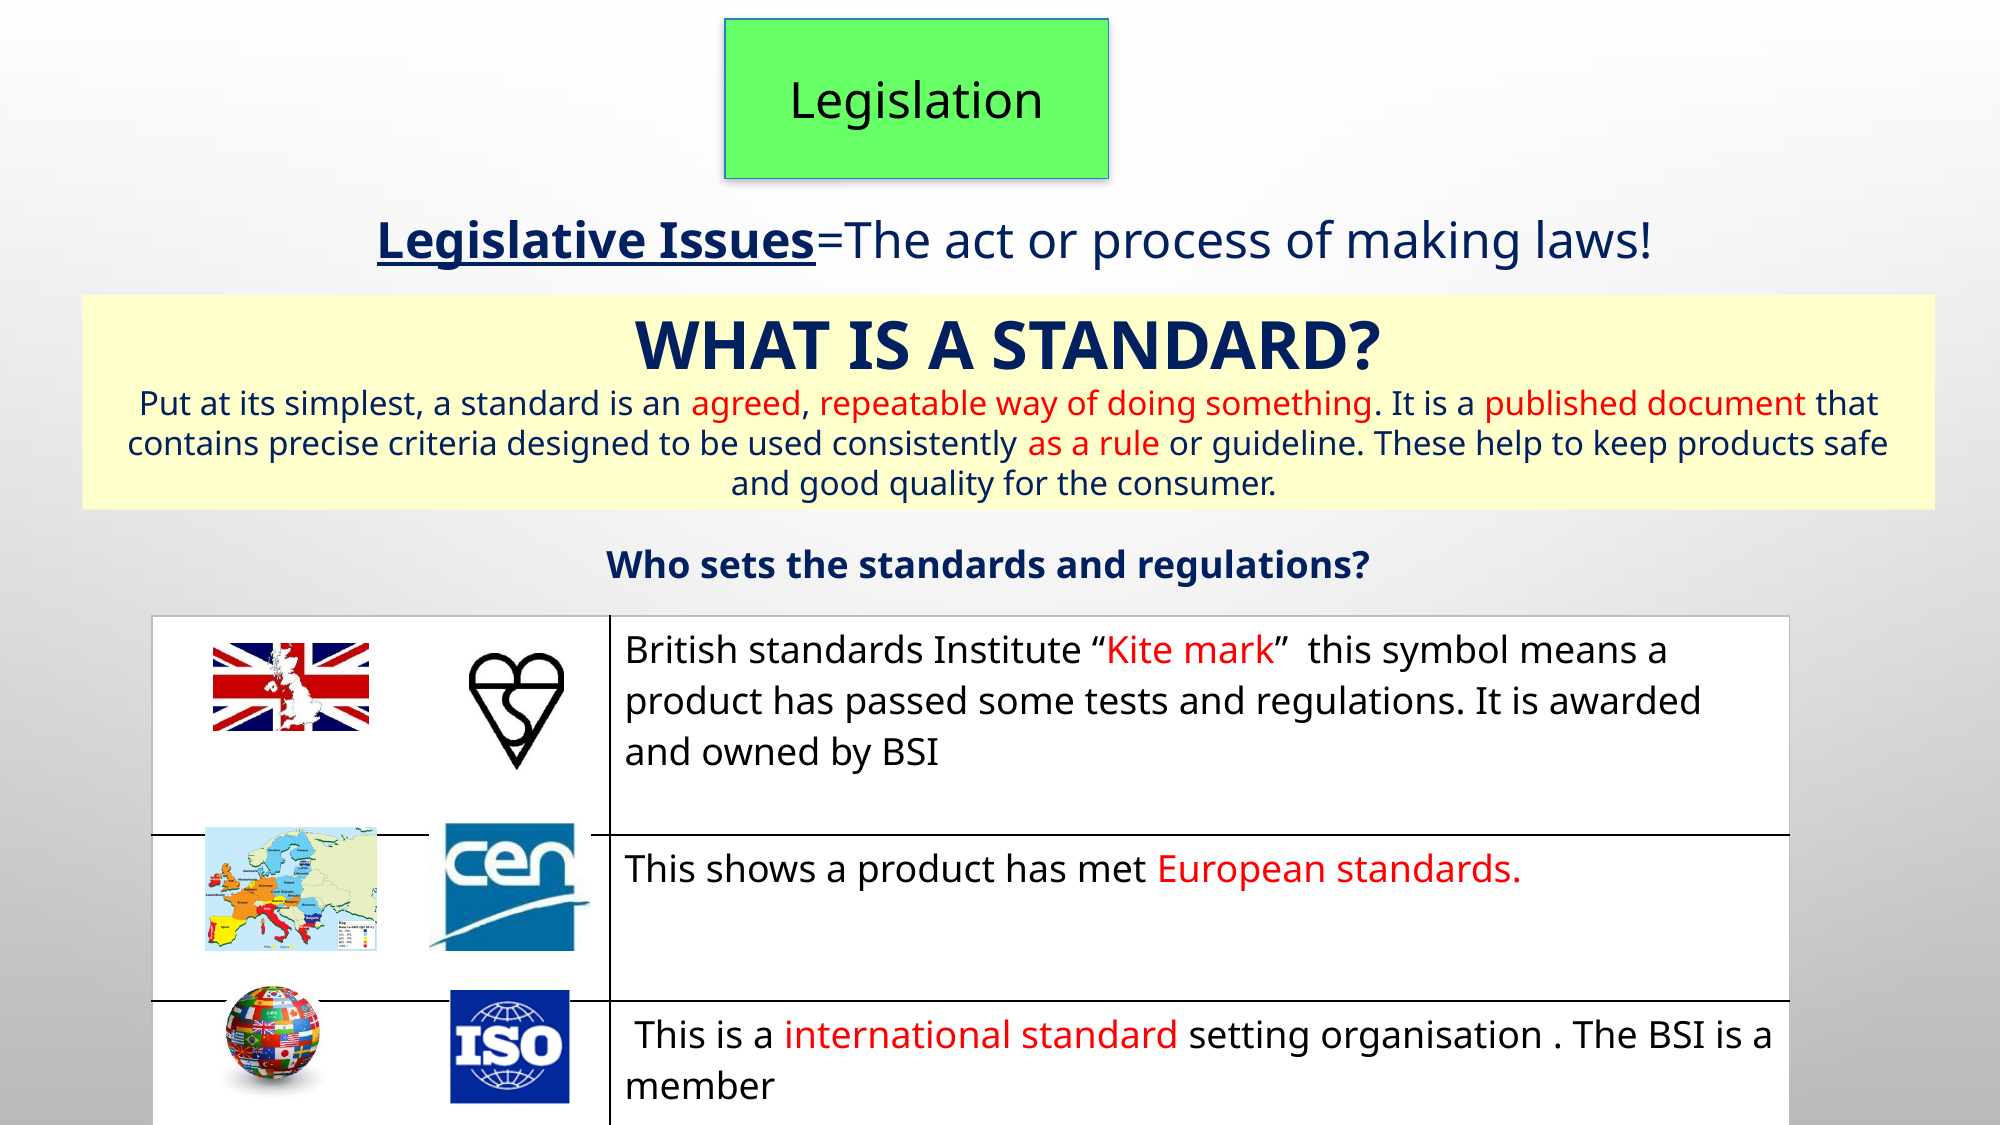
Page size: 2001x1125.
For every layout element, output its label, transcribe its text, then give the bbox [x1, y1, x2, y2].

picture [448, 990, 571, 1104]
picture [213, 643, 370, 732]
table_cell [153, 1002, 609, 1125]
picture [0, 0, 2000, 1125]
picture [205, 827, 378, 951]
text_box Legislative Issues=The act or process of making laws! [362, 200, 1681, 276]
picture [468, 653, 564, 770]
table_cell This shows a product has met European standards. [611, 836, 1789, 1000]
picture [205, 983, 340, 1104]
table_cell This is a international standard setting organisation . The BSI is a member [611, 1002, 1789, 1125]
text_box Legislation [724, 18, 1109, 179]
table_header British standards Institute “Kite mark” this symbol means a product has passed some tests and regulations. It is awarded and owned by BSI [611, 617, 1789, 834]
table_header [153, 617, 609, 834]
table_cell [153, 836, 609, 1000]
text_box WHAT IS A STANDARD? Put at its simplest, a standard is an agreed, repeatable way of doing something. It is a published document that contains precise criteria designed to be used consistently as a rule or guideline. These help to keep products safe and good quality for the consumer. [82, 295, 1936, 510]
text_box Who sets the standards and regulations? [591, 533, 1396, 594]
picture [428, 823, 591, 951]
